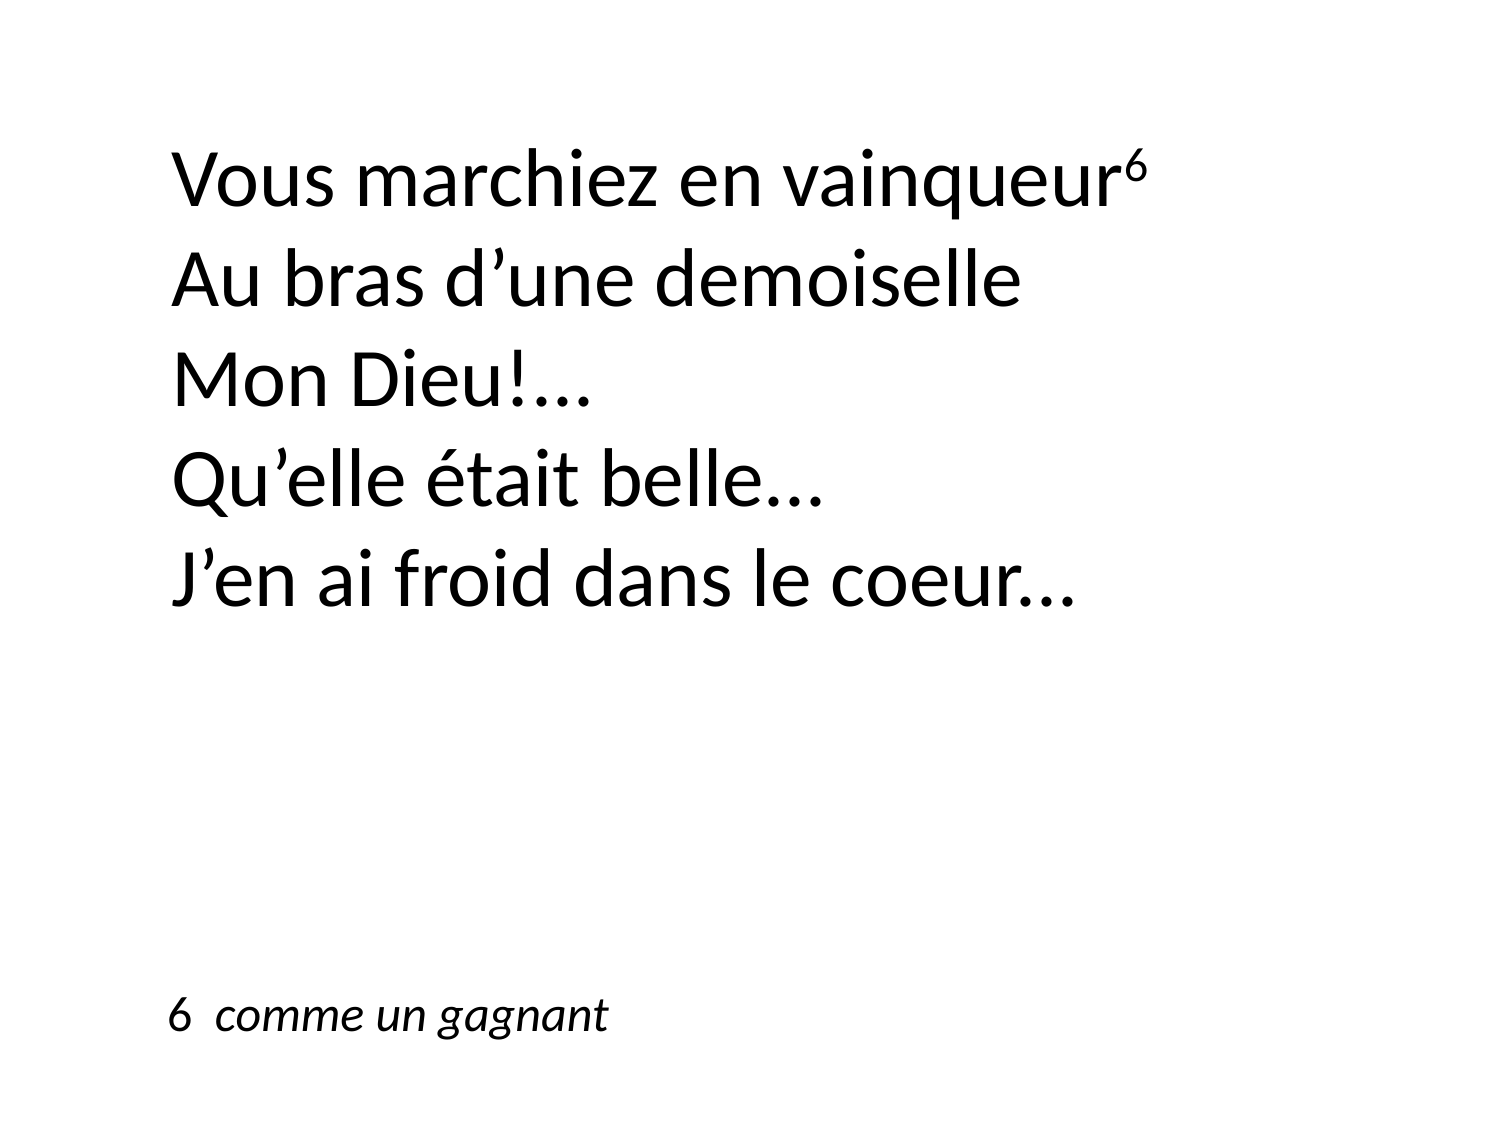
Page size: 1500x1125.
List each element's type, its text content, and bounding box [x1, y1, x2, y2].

text_box 6 comme un gagnant [152, 974, 625, 1049]
text_box Vous marchiez en vainqueur6 Au bras d’une demoiselle Mon Dieu!... Qu’elle était belle... J’en ai froid dans le coeur... [156, 115, 1164, 731]
